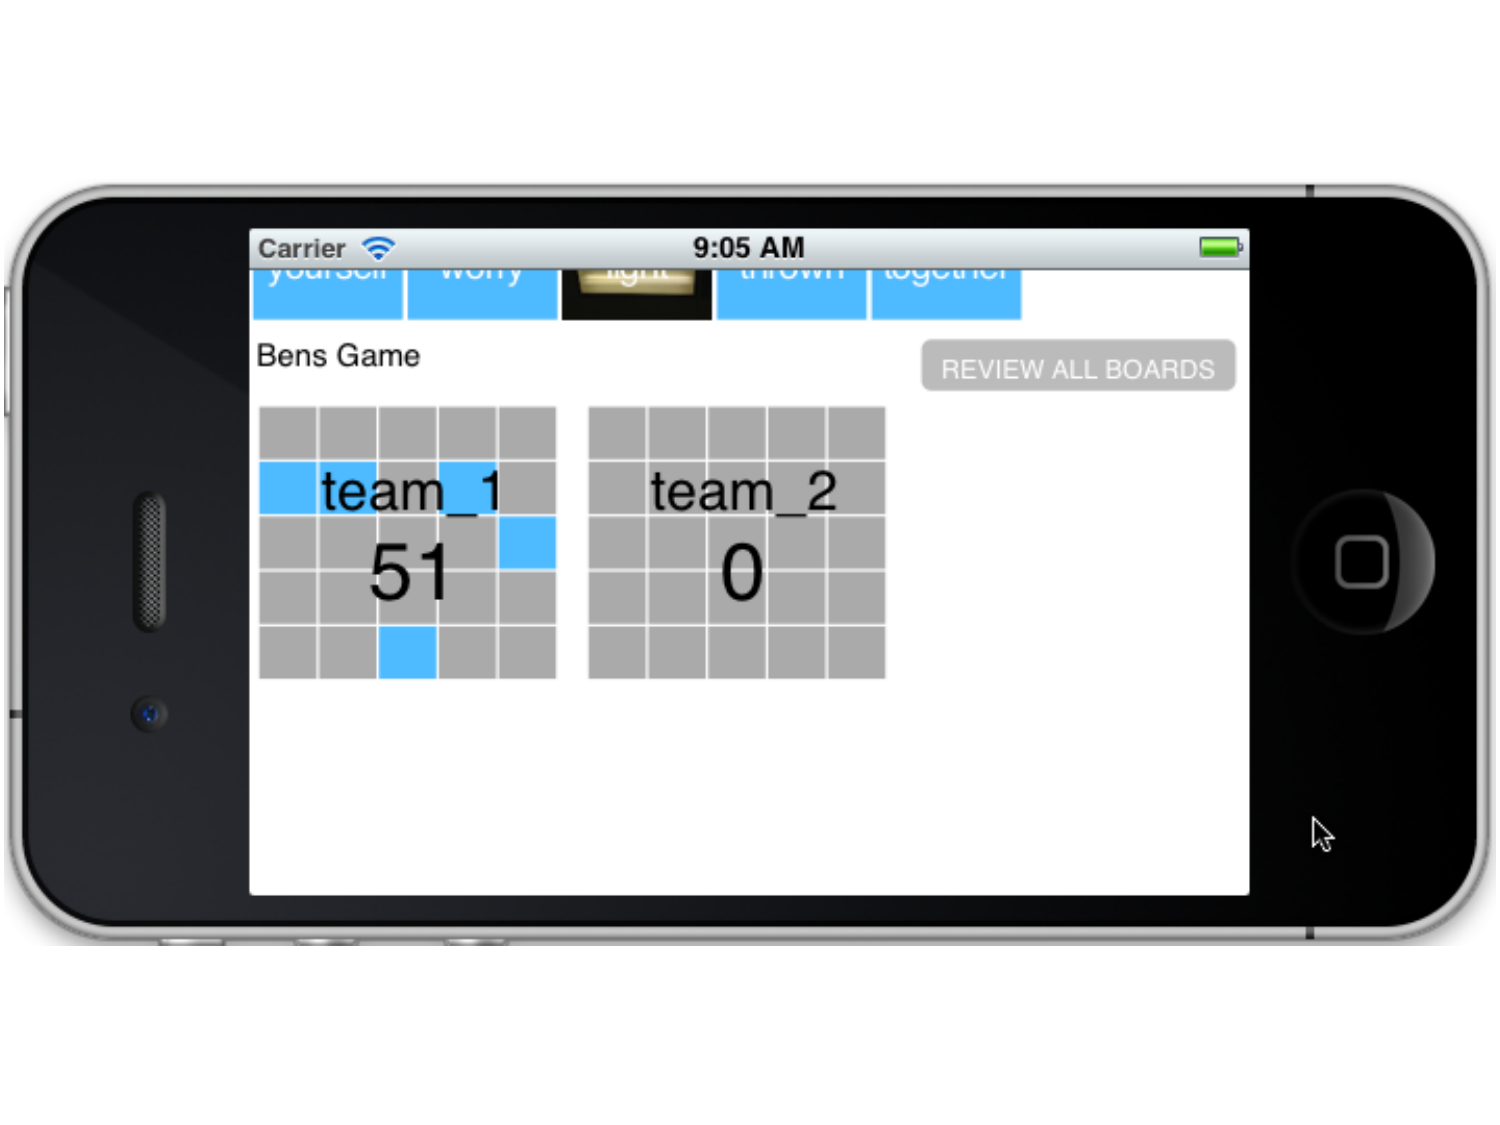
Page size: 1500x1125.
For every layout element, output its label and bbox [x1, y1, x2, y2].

picture [3, 178, 1497, 946]
